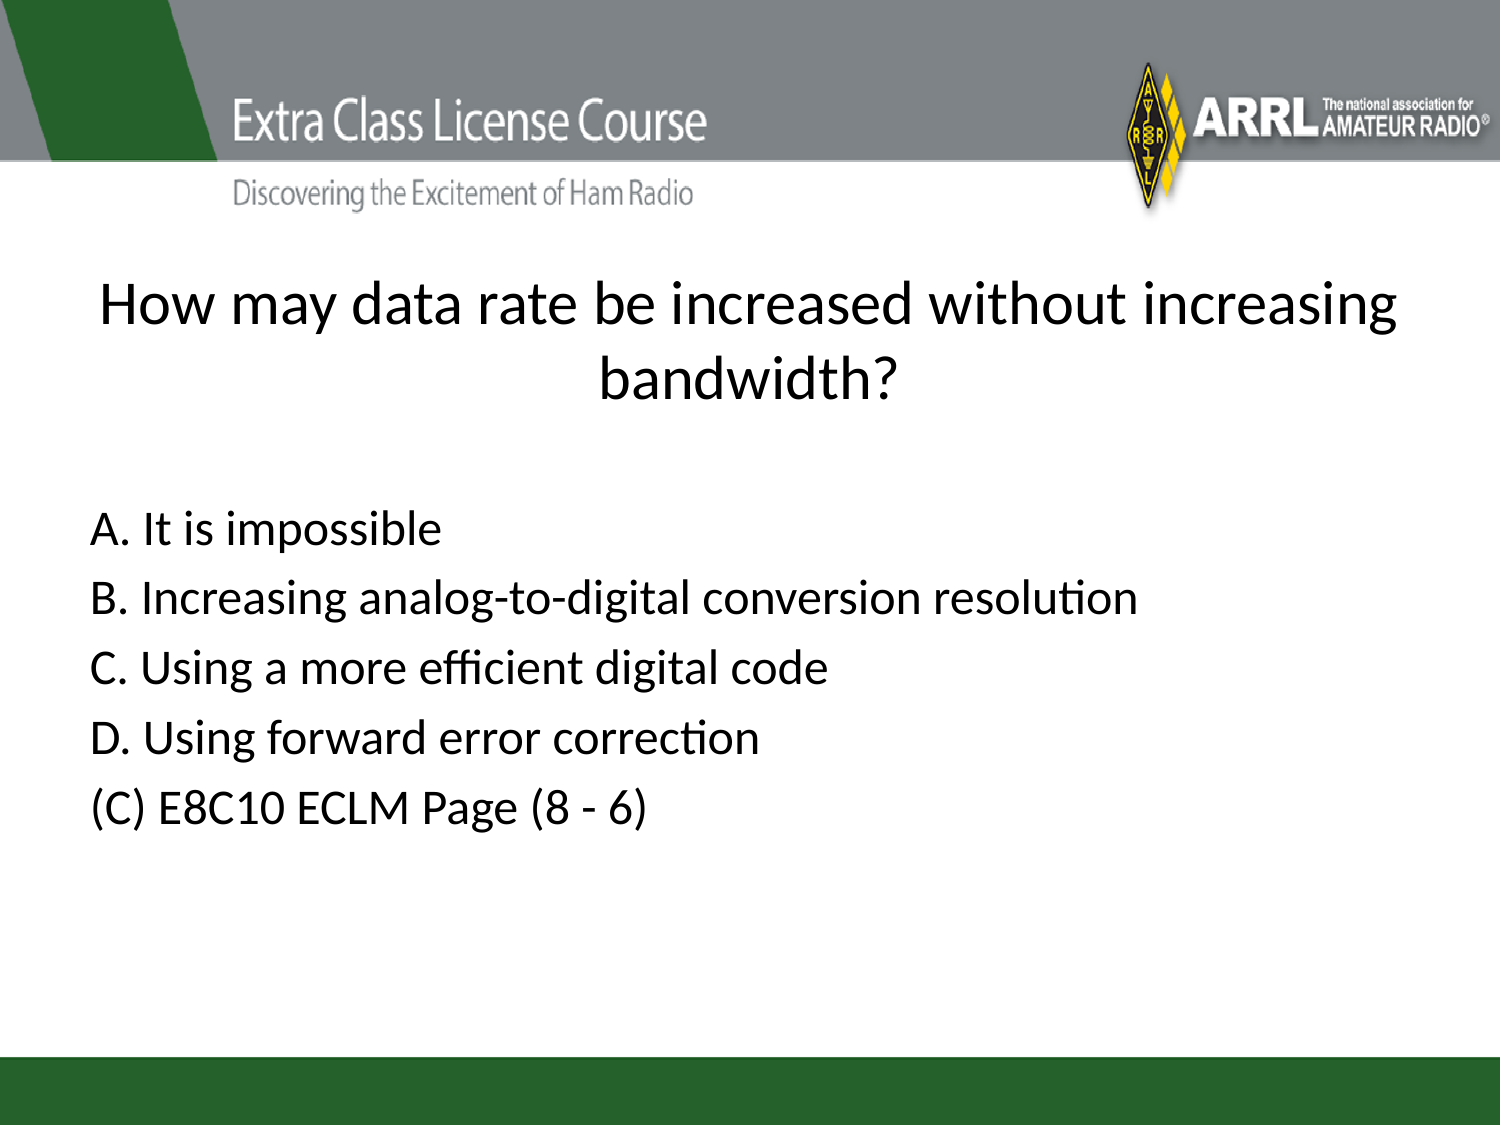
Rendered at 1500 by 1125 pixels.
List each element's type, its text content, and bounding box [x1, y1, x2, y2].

title How may data rate be increased without increasing bandwidth? [75, 254, 1425, 435]
list A. It is impossible B. Increasing analog-to-digital conversion resolution C. Using a more efficient digital code D. Using forward error correction (C) E8C10 ECLM Page (8 - 6) [75, 487, 1425, 1005]
picture [0, 0, 1500, 1125]
